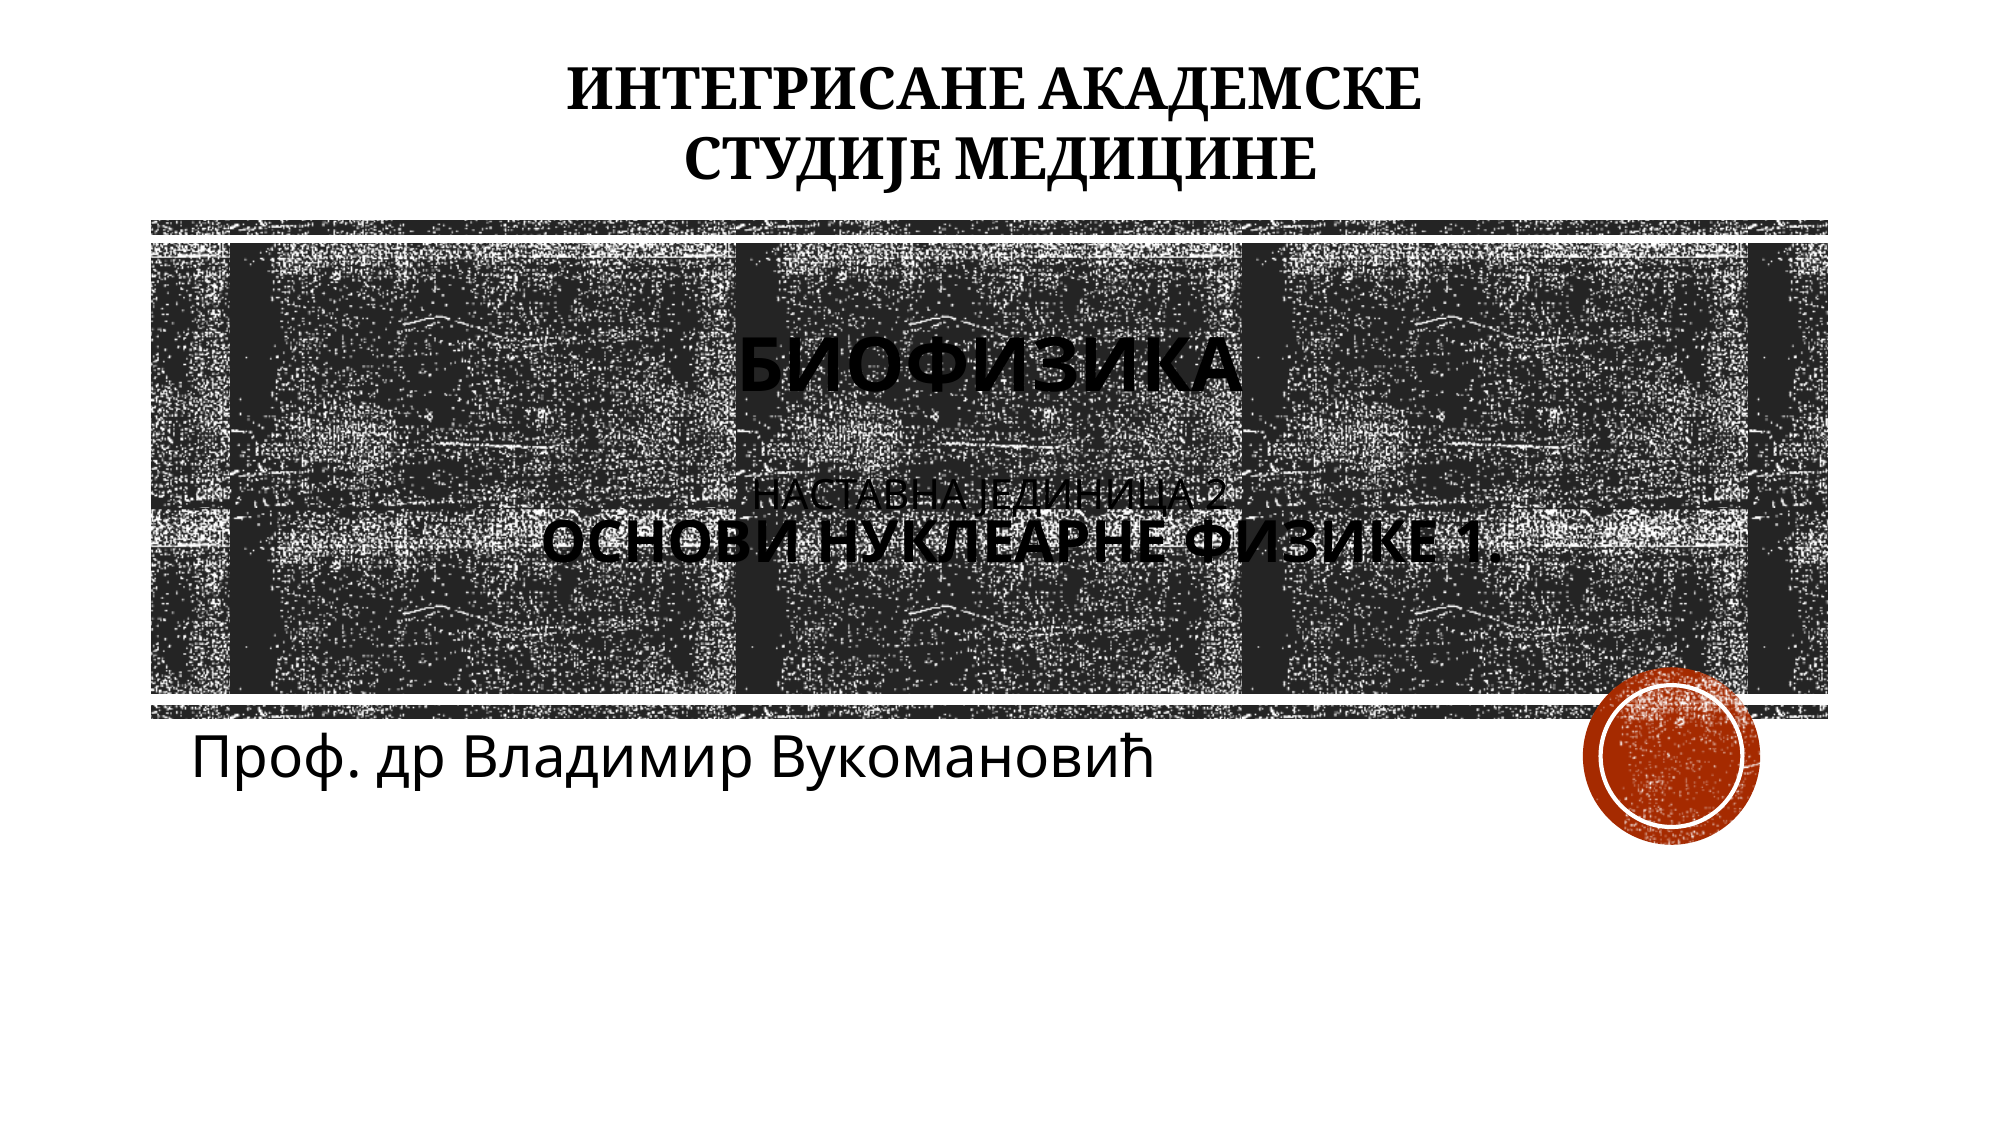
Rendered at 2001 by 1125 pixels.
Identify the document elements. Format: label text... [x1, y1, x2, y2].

title БИОФИЗИКА НАСТАВНА ЈЕДИНИЦА 2 ОСНОВИ НУКЛЕАРНЕ ФИЗИКЕ 1. [172, 234, 1808, 733]
text_box ИНТЕГРИСАНЕ АКАДЕМСКЕ СТУДИЈE МЕДИЦИНЕ [440, 43, 1561, 199]
subtitle Проф. др Владимир Вукомановић [175, 720, 1470, 896]
